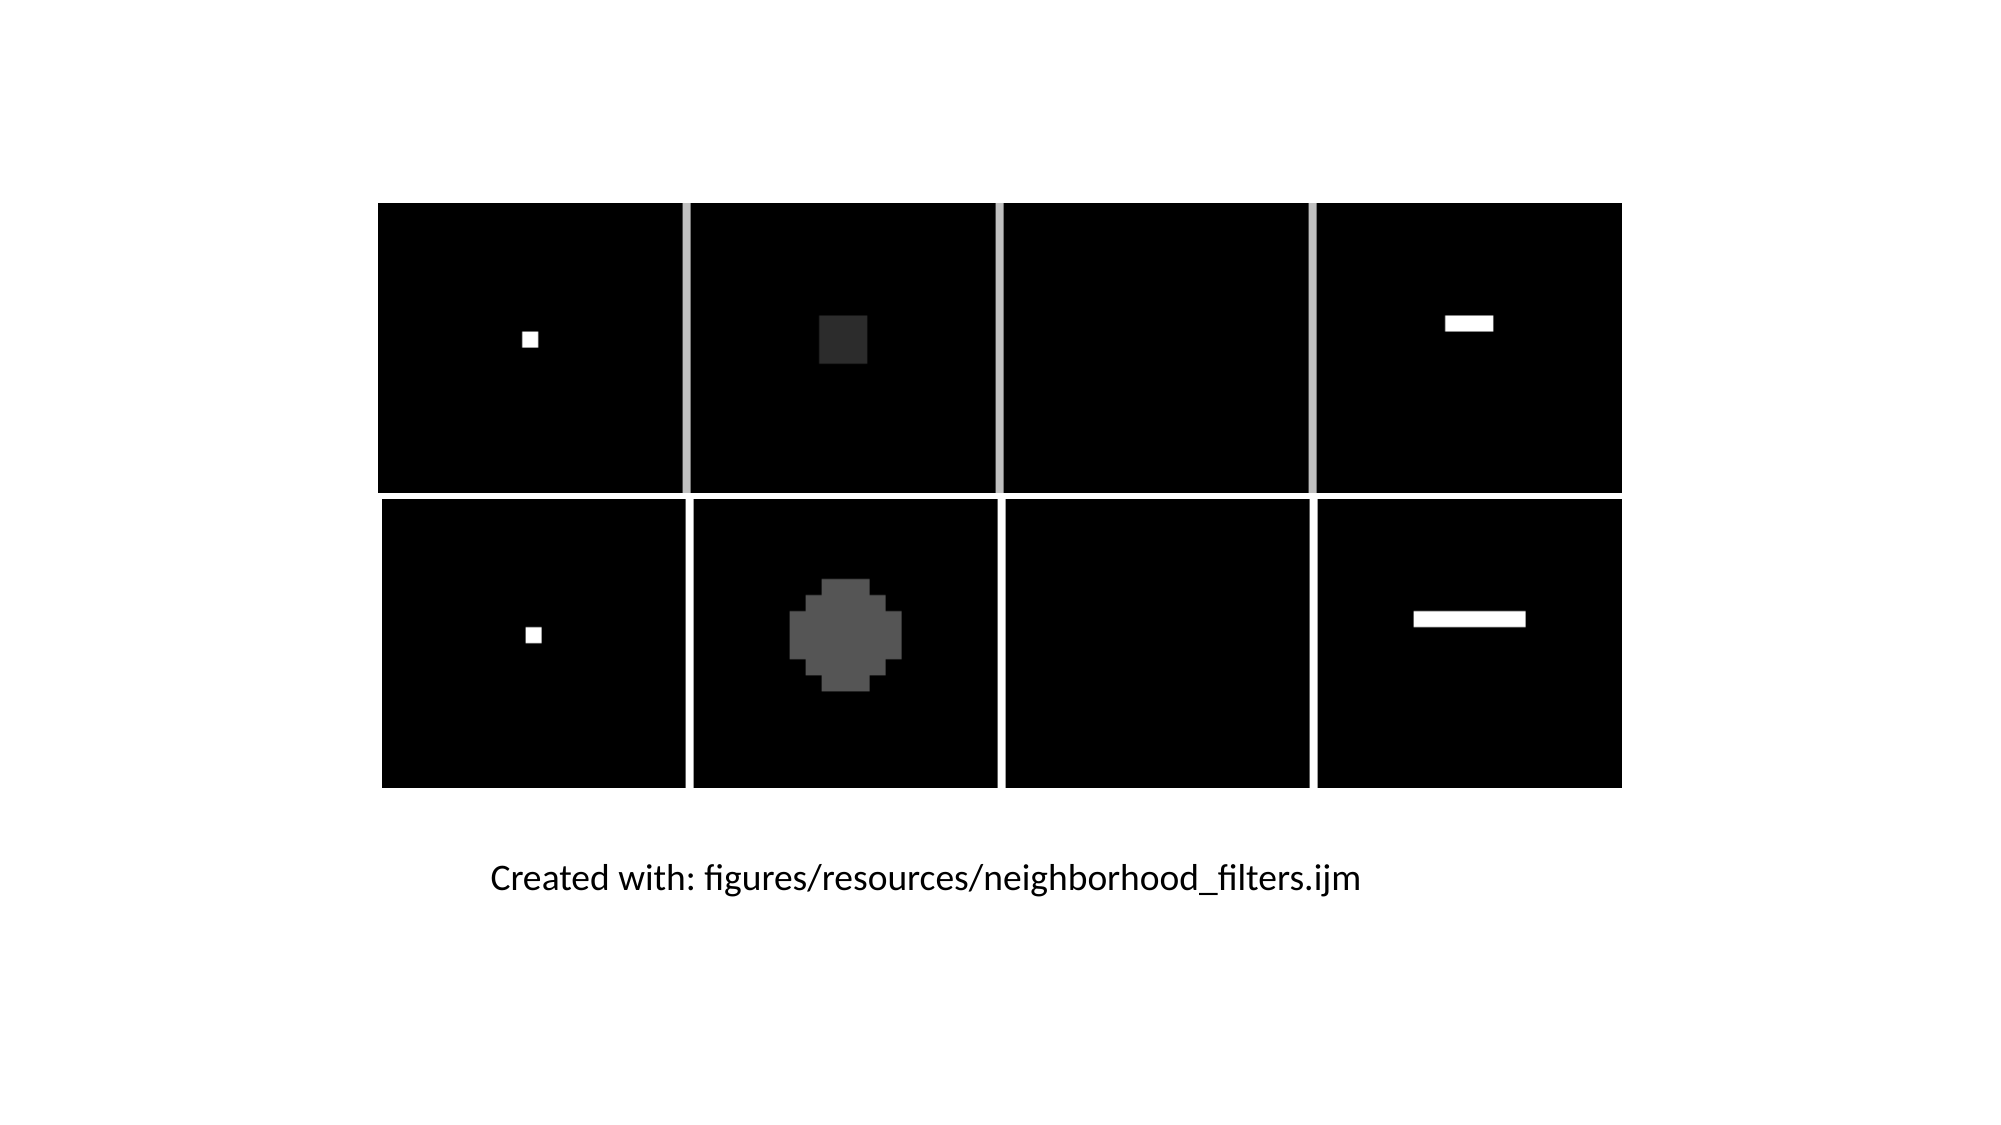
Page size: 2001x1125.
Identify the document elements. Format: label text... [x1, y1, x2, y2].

picture [382, 499, 1622, 788]
text_box Created with: figures/resources/neighborhood_filters.ijm [475, 845, 1378, 906]
picture [378, 203, 1622, 493]
